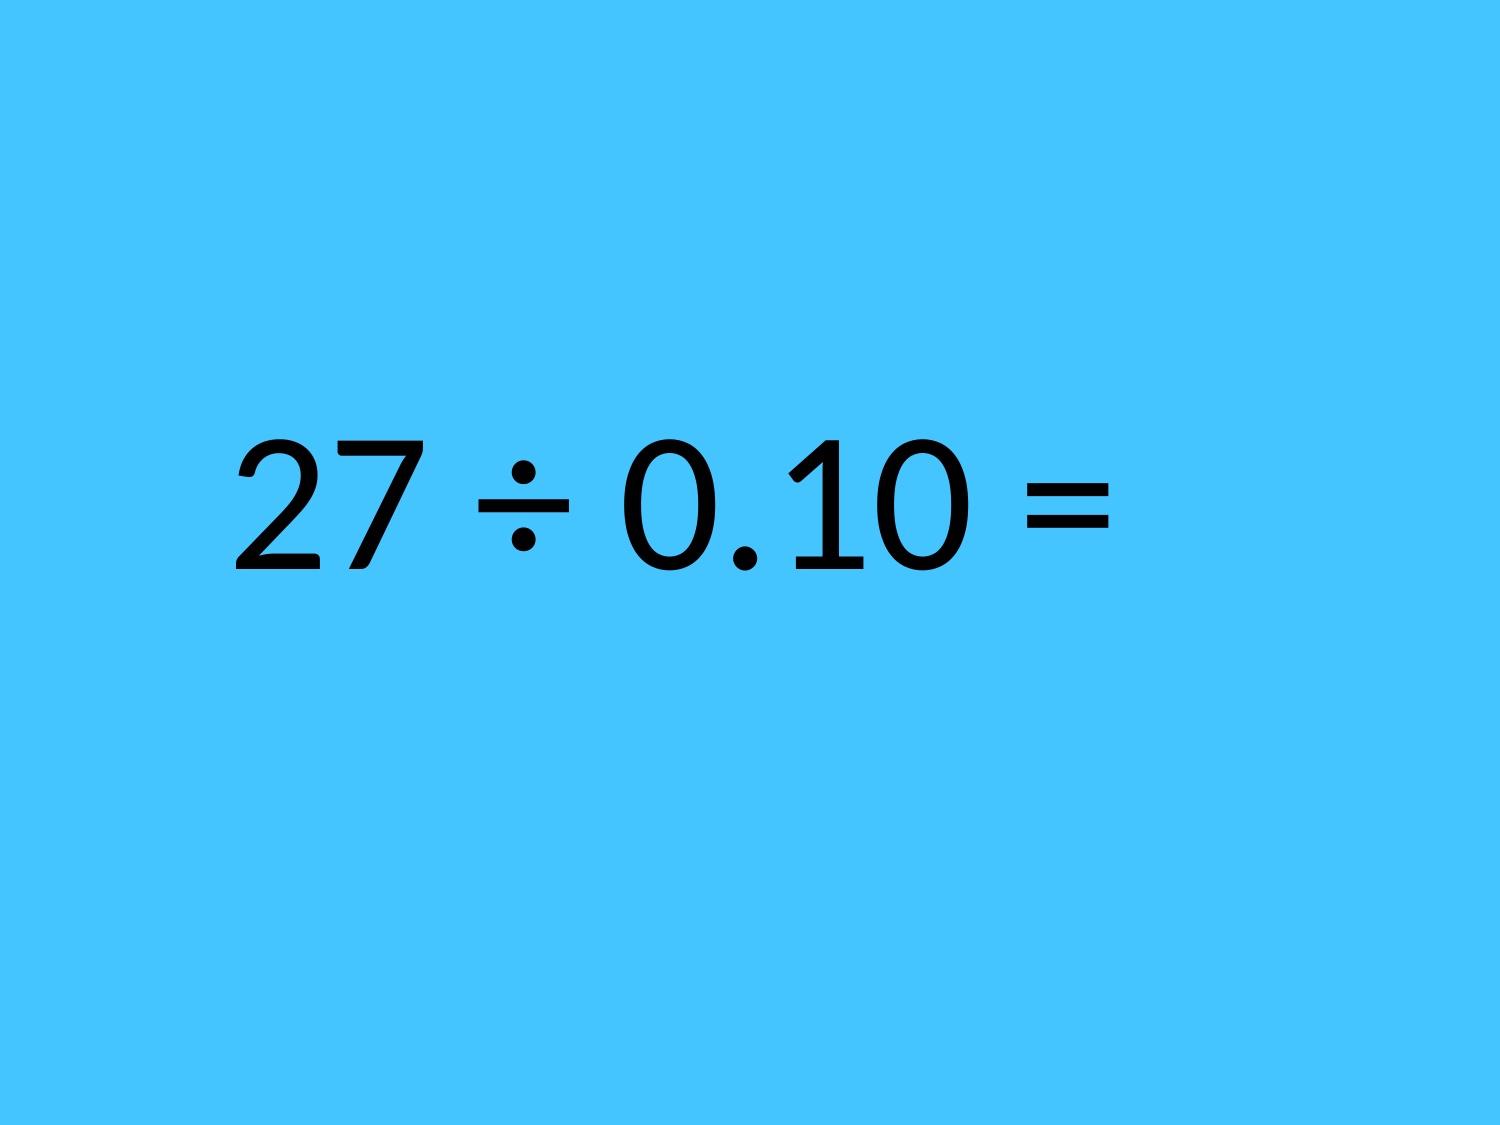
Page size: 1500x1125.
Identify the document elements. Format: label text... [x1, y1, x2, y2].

text_box 27 ÷ 0.10 = [212, 362, 1138, 618]
